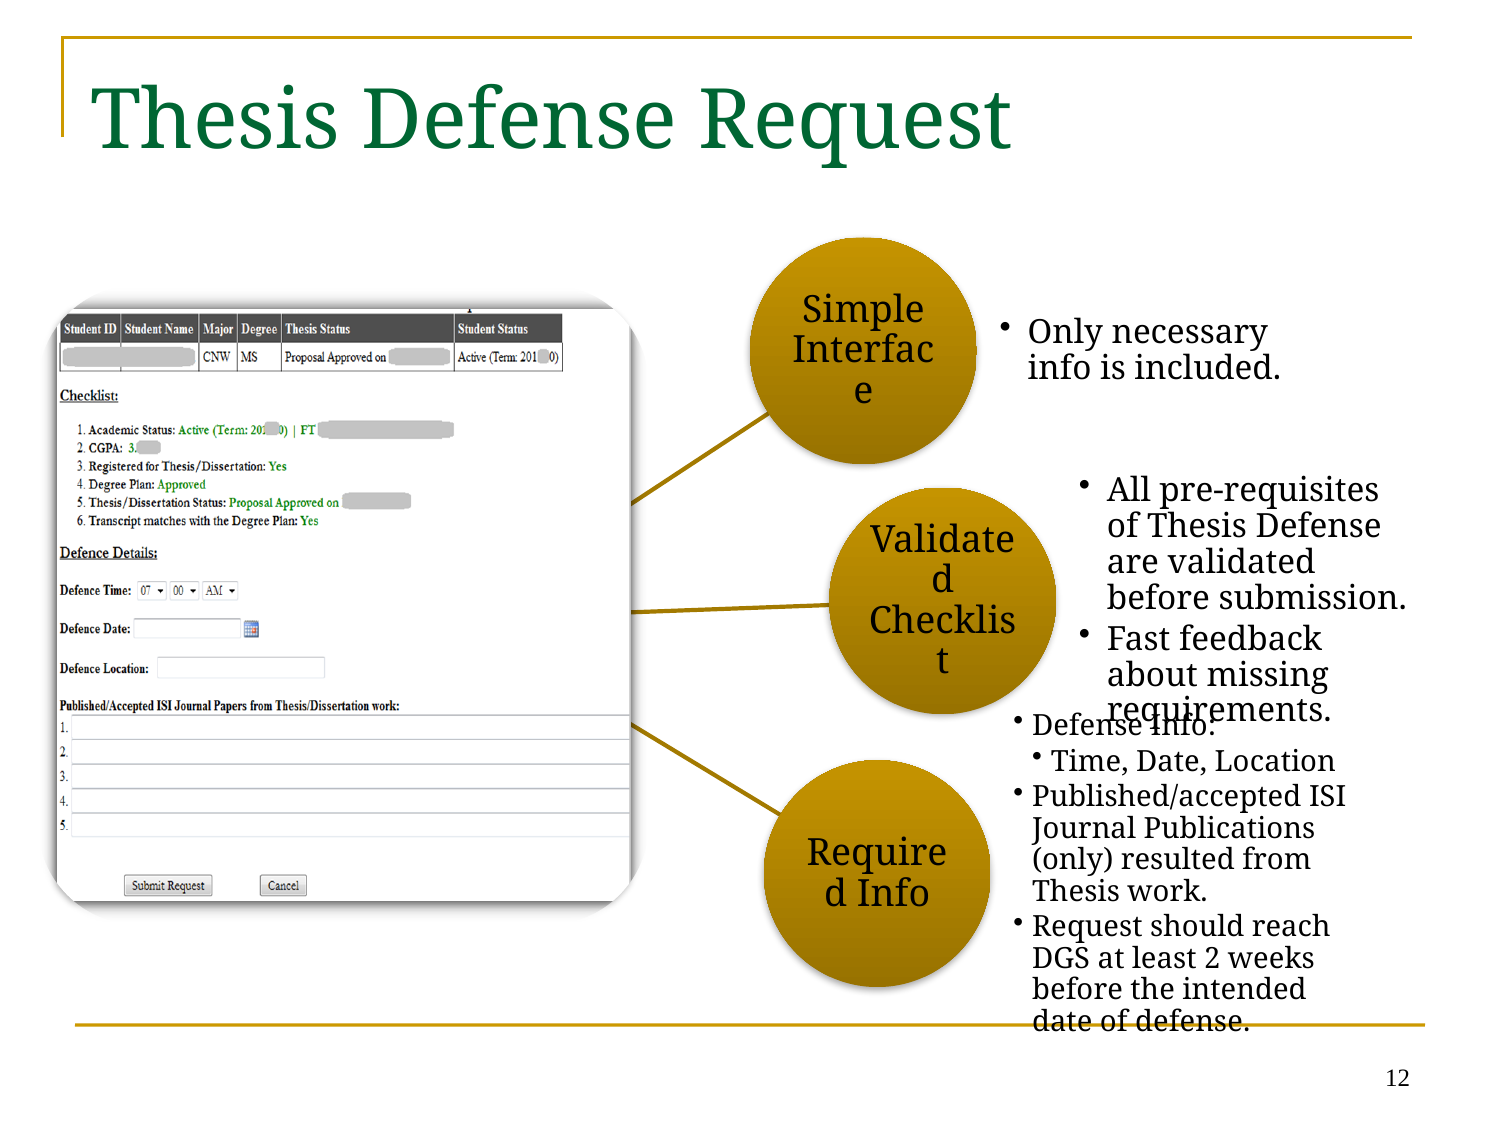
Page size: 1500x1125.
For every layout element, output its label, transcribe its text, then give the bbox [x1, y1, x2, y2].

title Thesis Defense Request [74, 57, 1426, 188]
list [37, 224, 1426, 1013]
slide_number 12 [1249, 1037, 1426, 1100]
